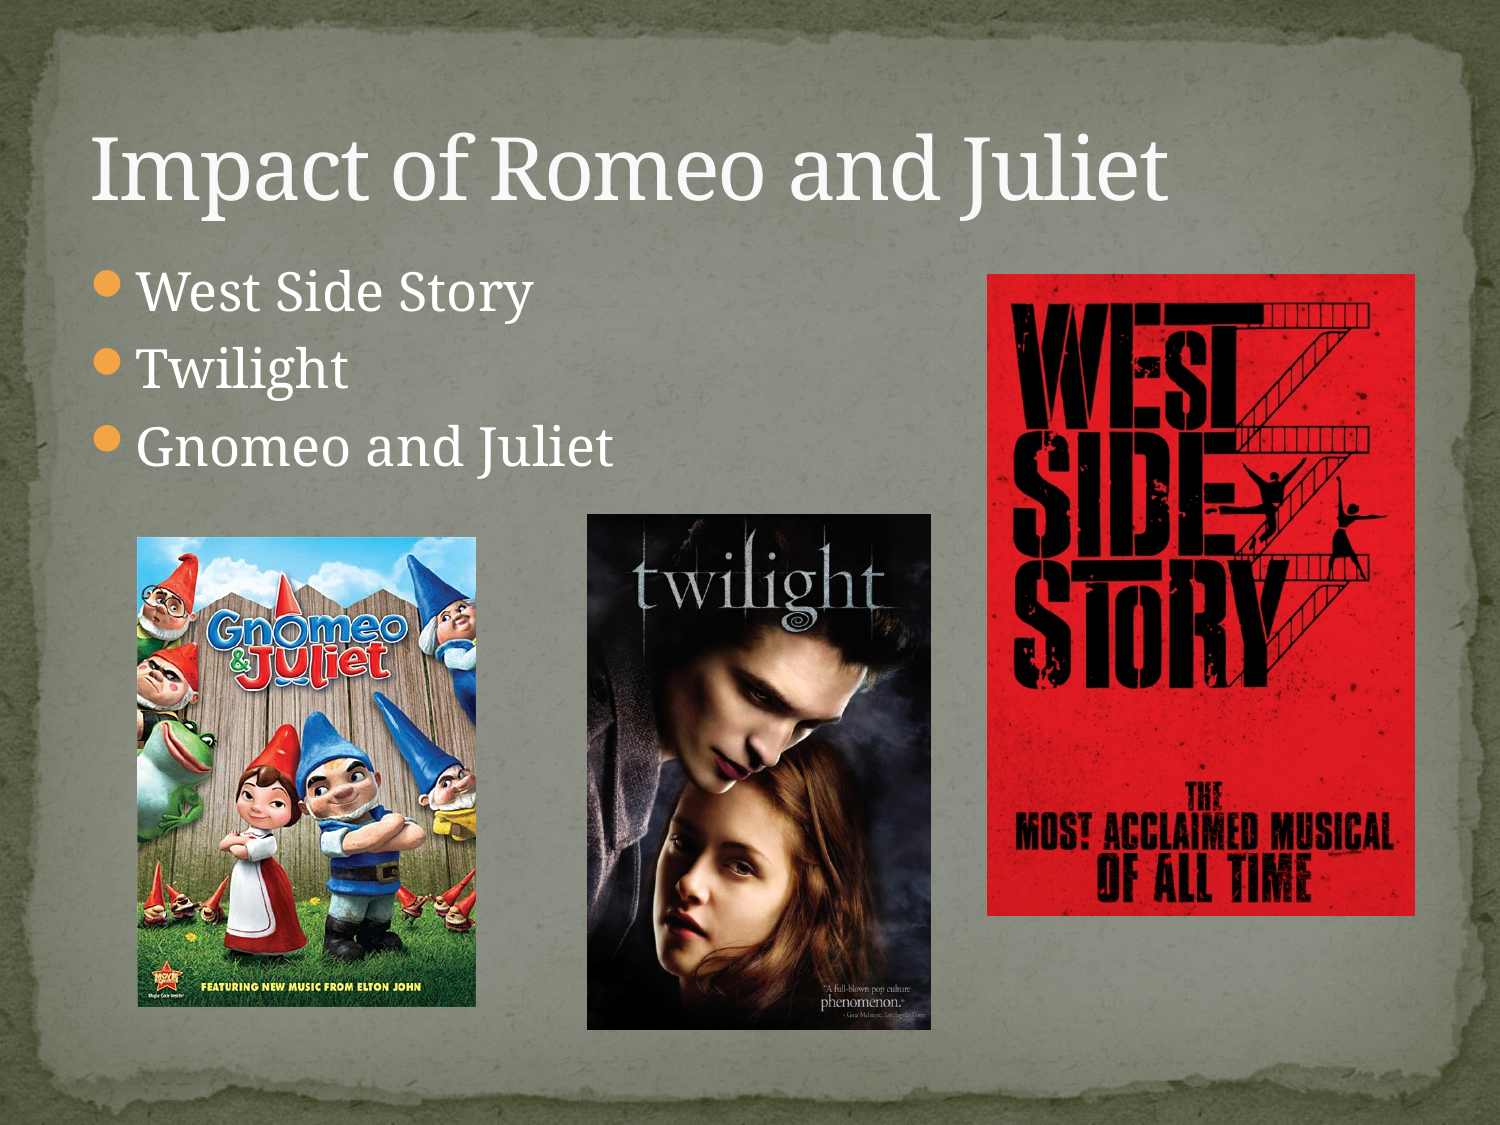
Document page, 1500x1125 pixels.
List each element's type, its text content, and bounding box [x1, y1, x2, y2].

picture [137, 537, 476, 1007]
picture [987, 274, 1415, 916]
list West Side Story Twilight Gnomeo and Juliet [75, 249, 1425, 513]
title Impact of Romeo and Juliet [74, 24, 1425, 225]
picture [587, 514, 931, 1030]
